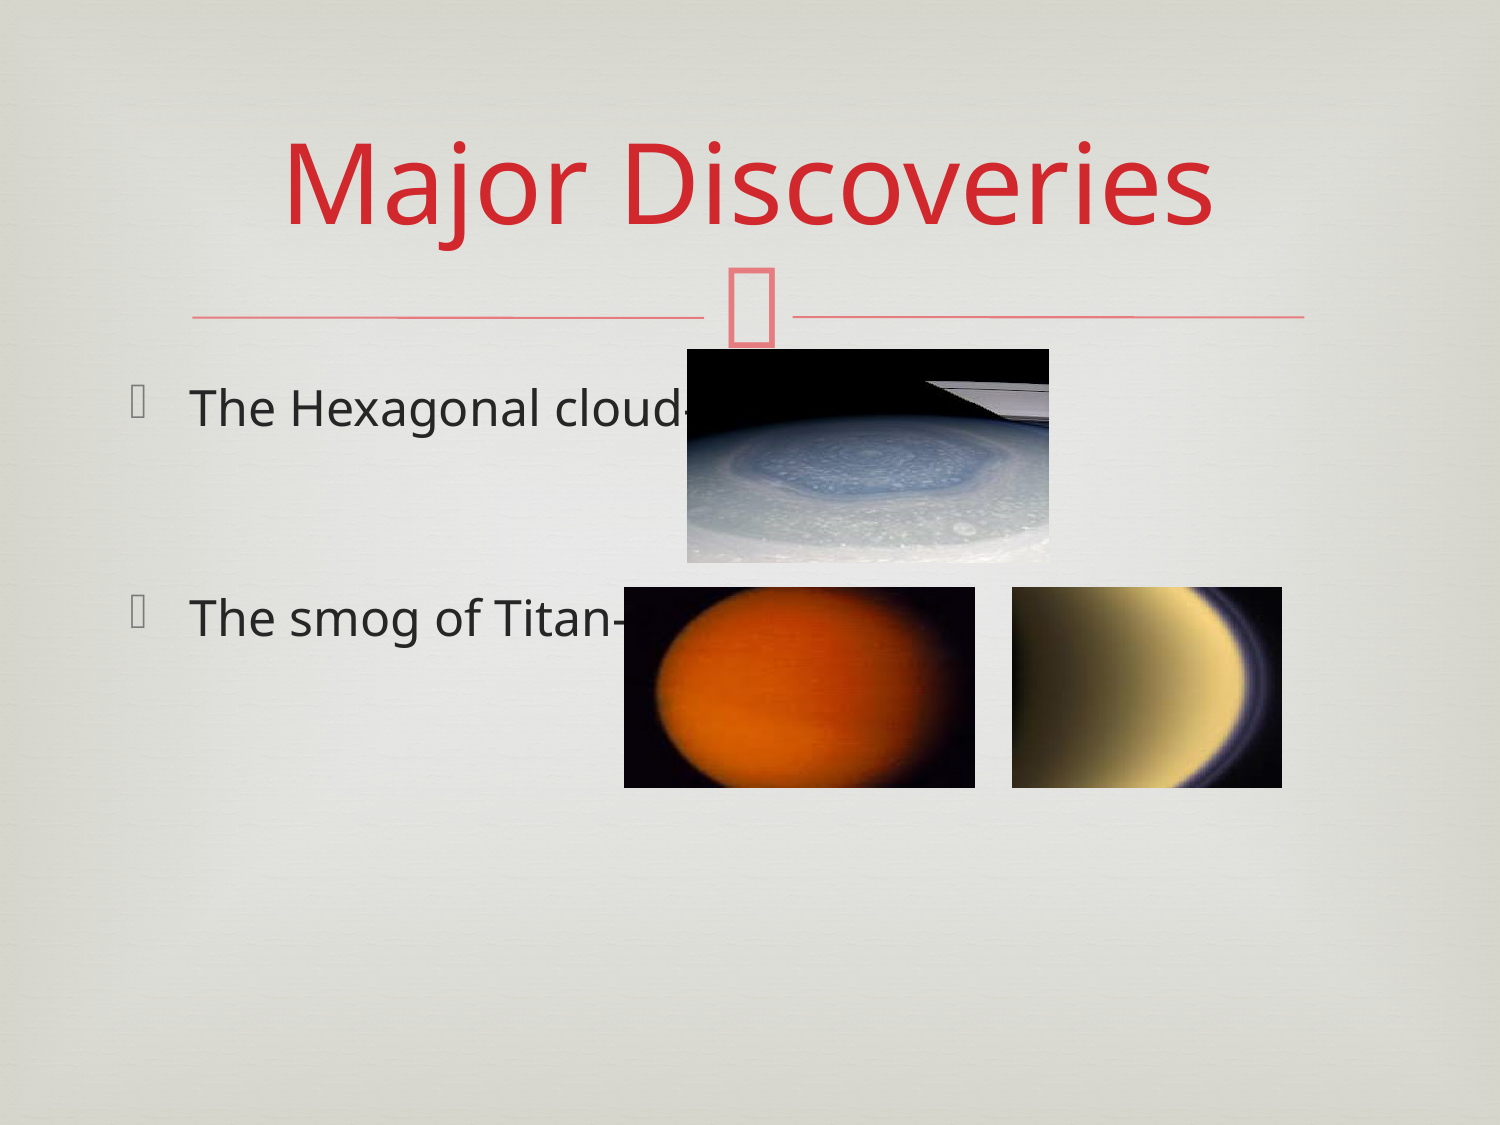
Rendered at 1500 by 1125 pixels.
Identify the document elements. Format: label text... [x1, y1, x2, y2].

title Major Discoveries [112, 93, 1386, 267]
picture [686, 349, 1049, 563]
picture [1011, 586, 1282, 788]
picture [624, 586, 976, 788]
list The Hexagonal cloud- The smog of Titan- [114, 368, 1386, 1005]
